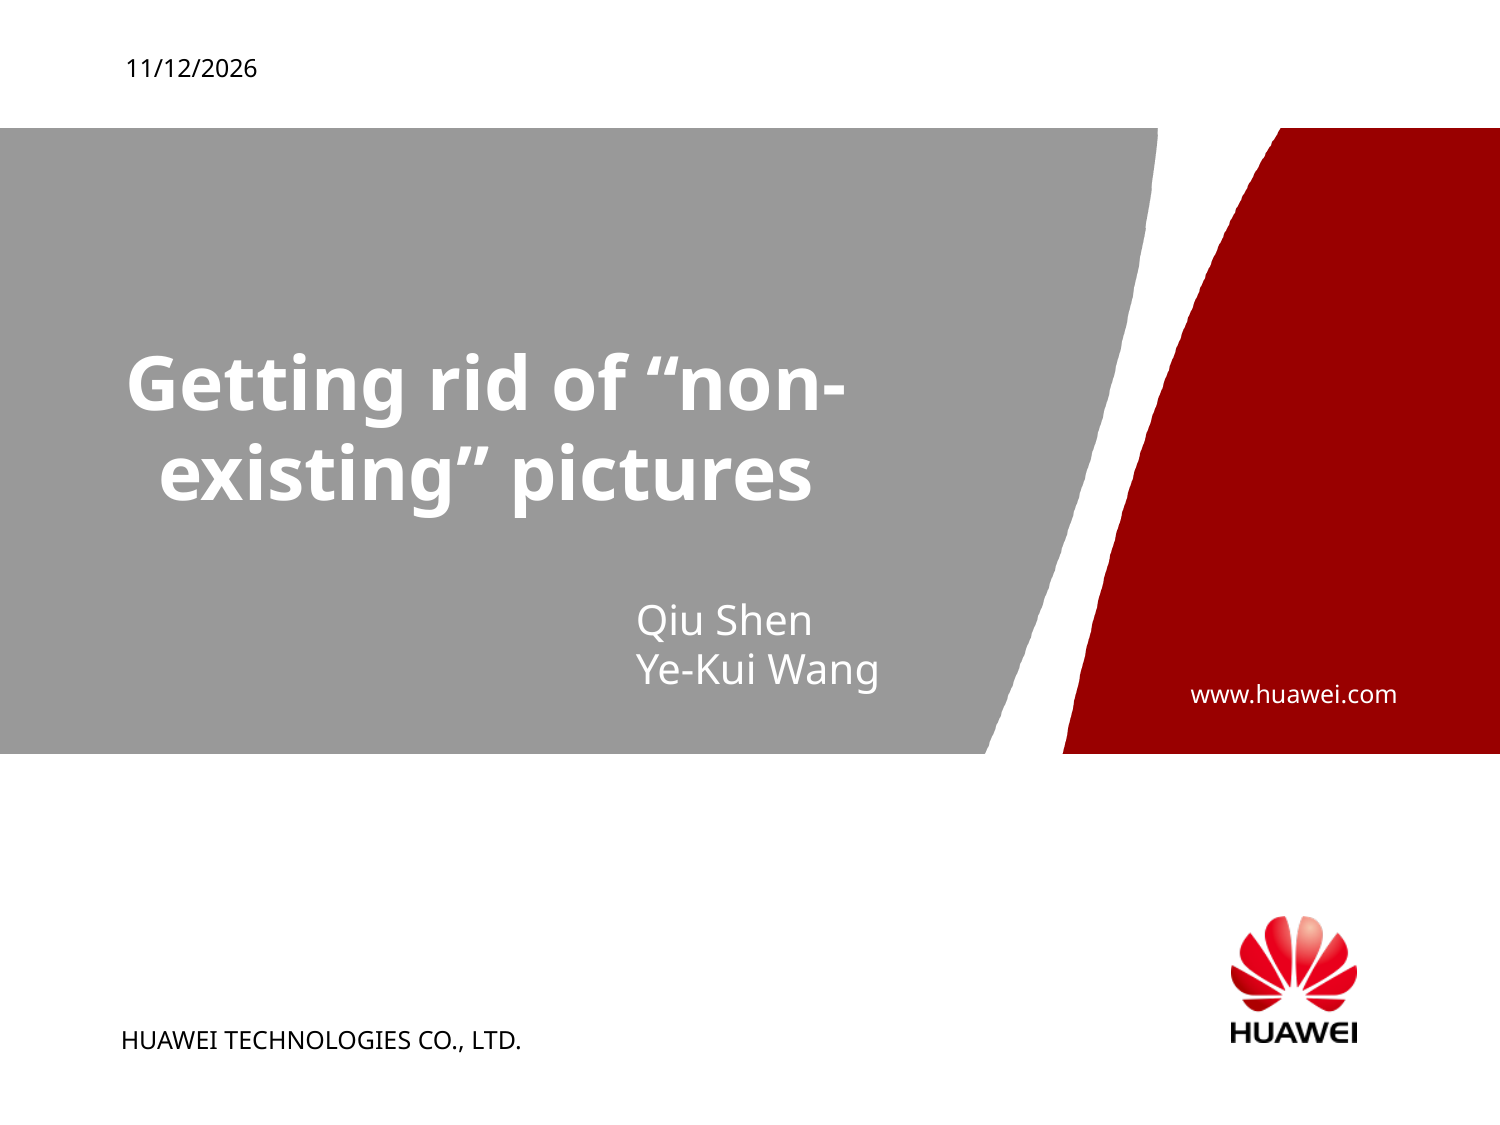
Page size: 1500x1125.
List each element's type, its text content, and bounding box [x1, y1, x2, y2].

text_box Qiu Shen Ye-Kui Wang [621, 585, 926, 701]
title Getting rid of “non-existing” pictures [11, 288, 962, 563]
picture [0, 128, 1500, 754]
picture [1231, 916, 1357, 1043]
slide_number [111, 46, 463, 125]
